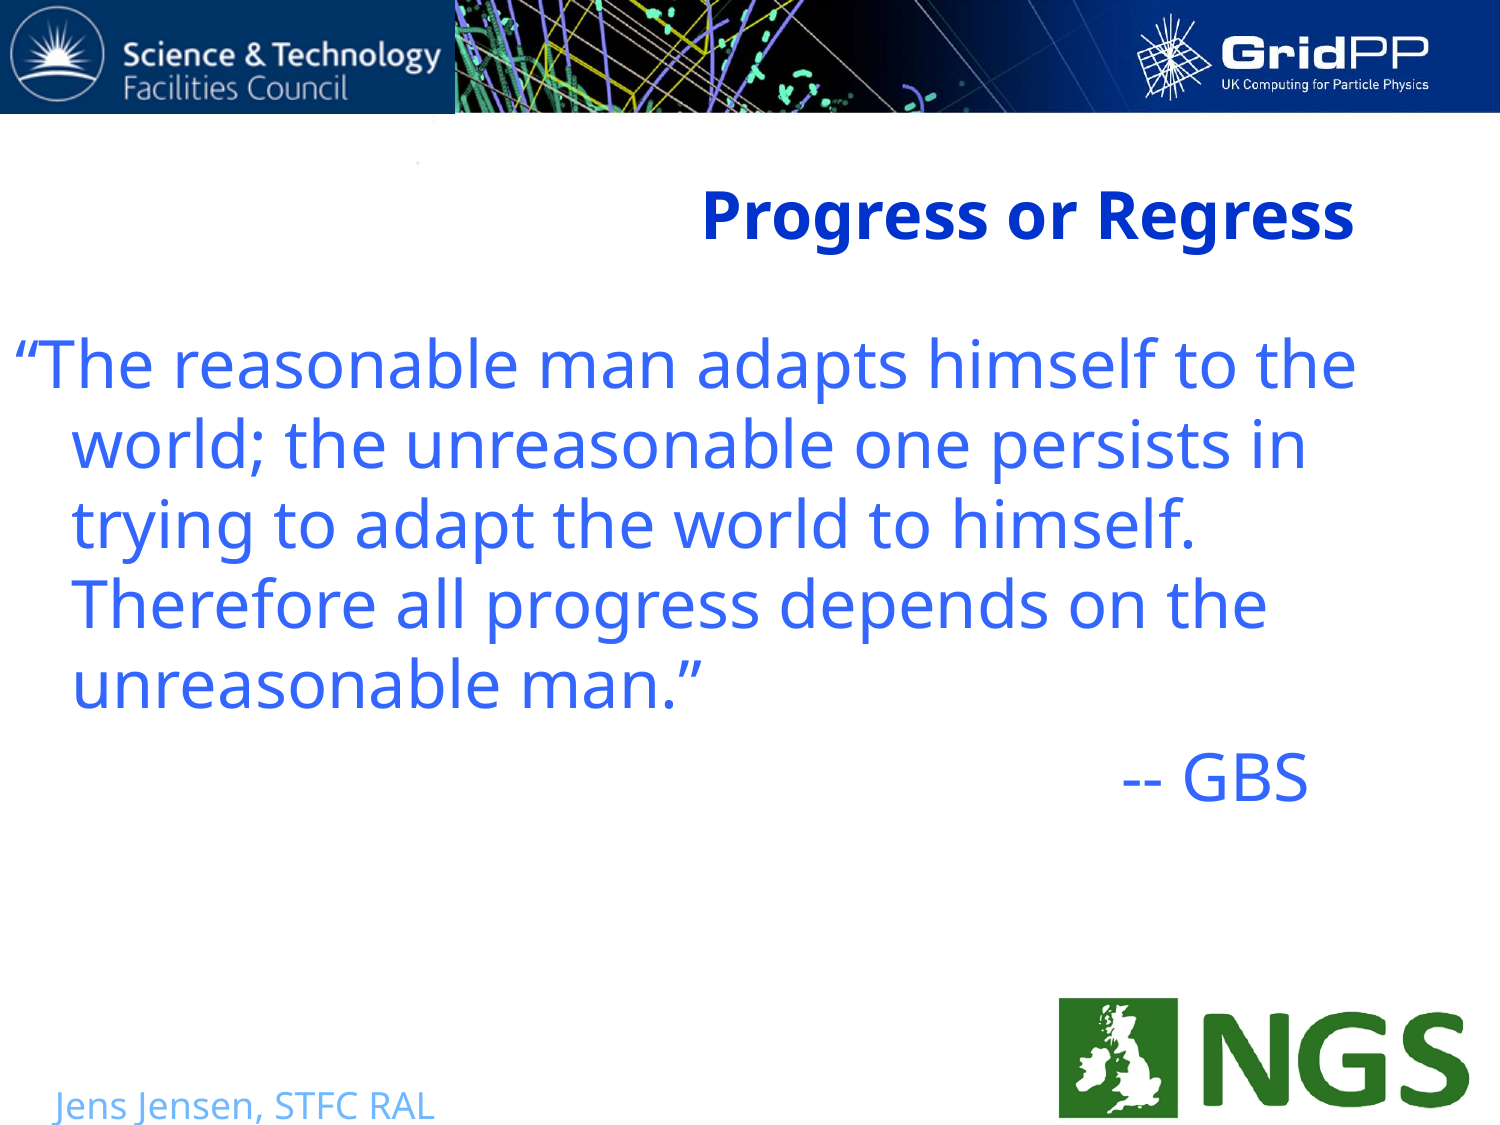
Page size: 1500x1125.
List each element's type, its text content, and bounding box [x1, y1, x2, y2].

picture [0, 1036, 1500, 1125]
list “The reasonable man adapts himself to the world; the unreasonable one persists in trying to adapt the world to himself. Therefore all progress depends on the unreasonable man.” -- GBS [0, 314, 1500, 1036]
title Progress or Regress [584, 125, 1473, 301]
picture [0, 0, 1500, 314]
